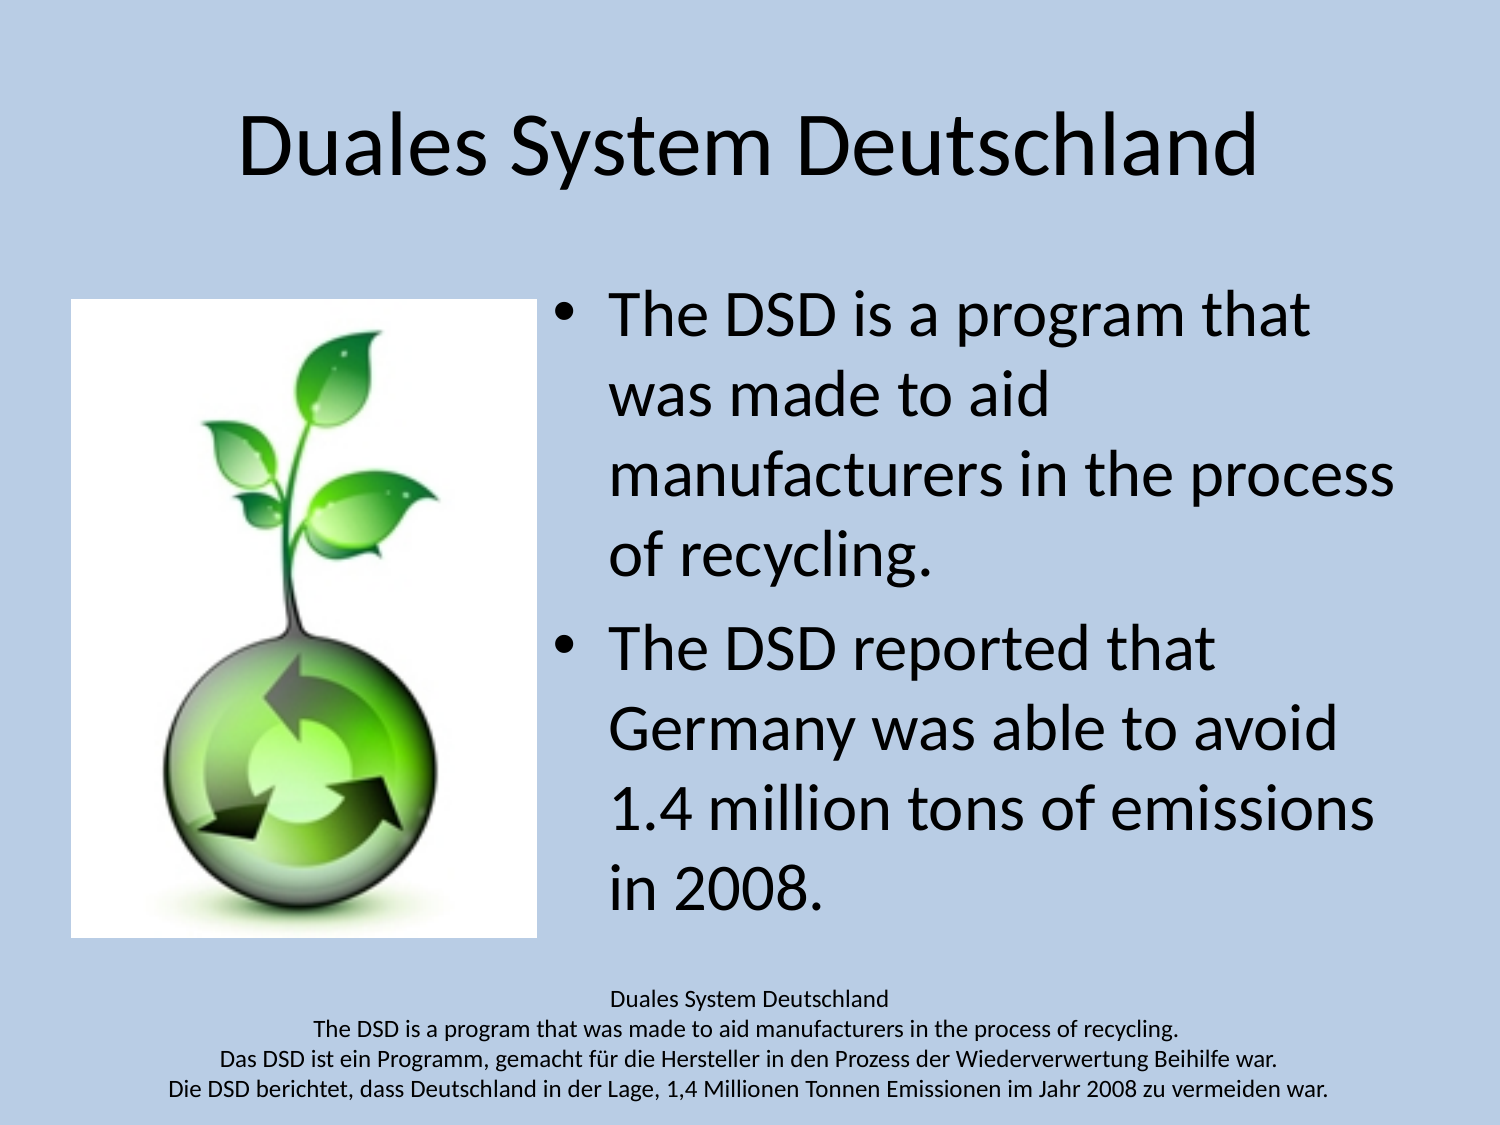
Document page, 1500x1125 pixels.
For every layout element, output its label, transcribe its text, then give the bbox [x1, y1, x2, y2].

list The DSD is a program that was made to aid manufacturers in the process of recycling. The DSD reported that Germany was able to avoid 1.4 million tons of emissions in 2008. [537, 262, 1425, 938]
picture [71, 299, 537, 938]
text_box Duales System Deutschland The DSD is a program that was made to aid manufacturers in the process of recycling. Das DSD ist ein Programm, gemacht für die Hersteller in den Prozess der Wiederverwertung Beihilfe war. Die DSD berichtet, dass Deutschland in der Lage, 1,4 Millionen Tonnen Emissionen im Jahr 2008 zu vermeiden war. [153, 974, 1347, 1110]
title Duales System Deutschland [75, 45, 1425, 233]
